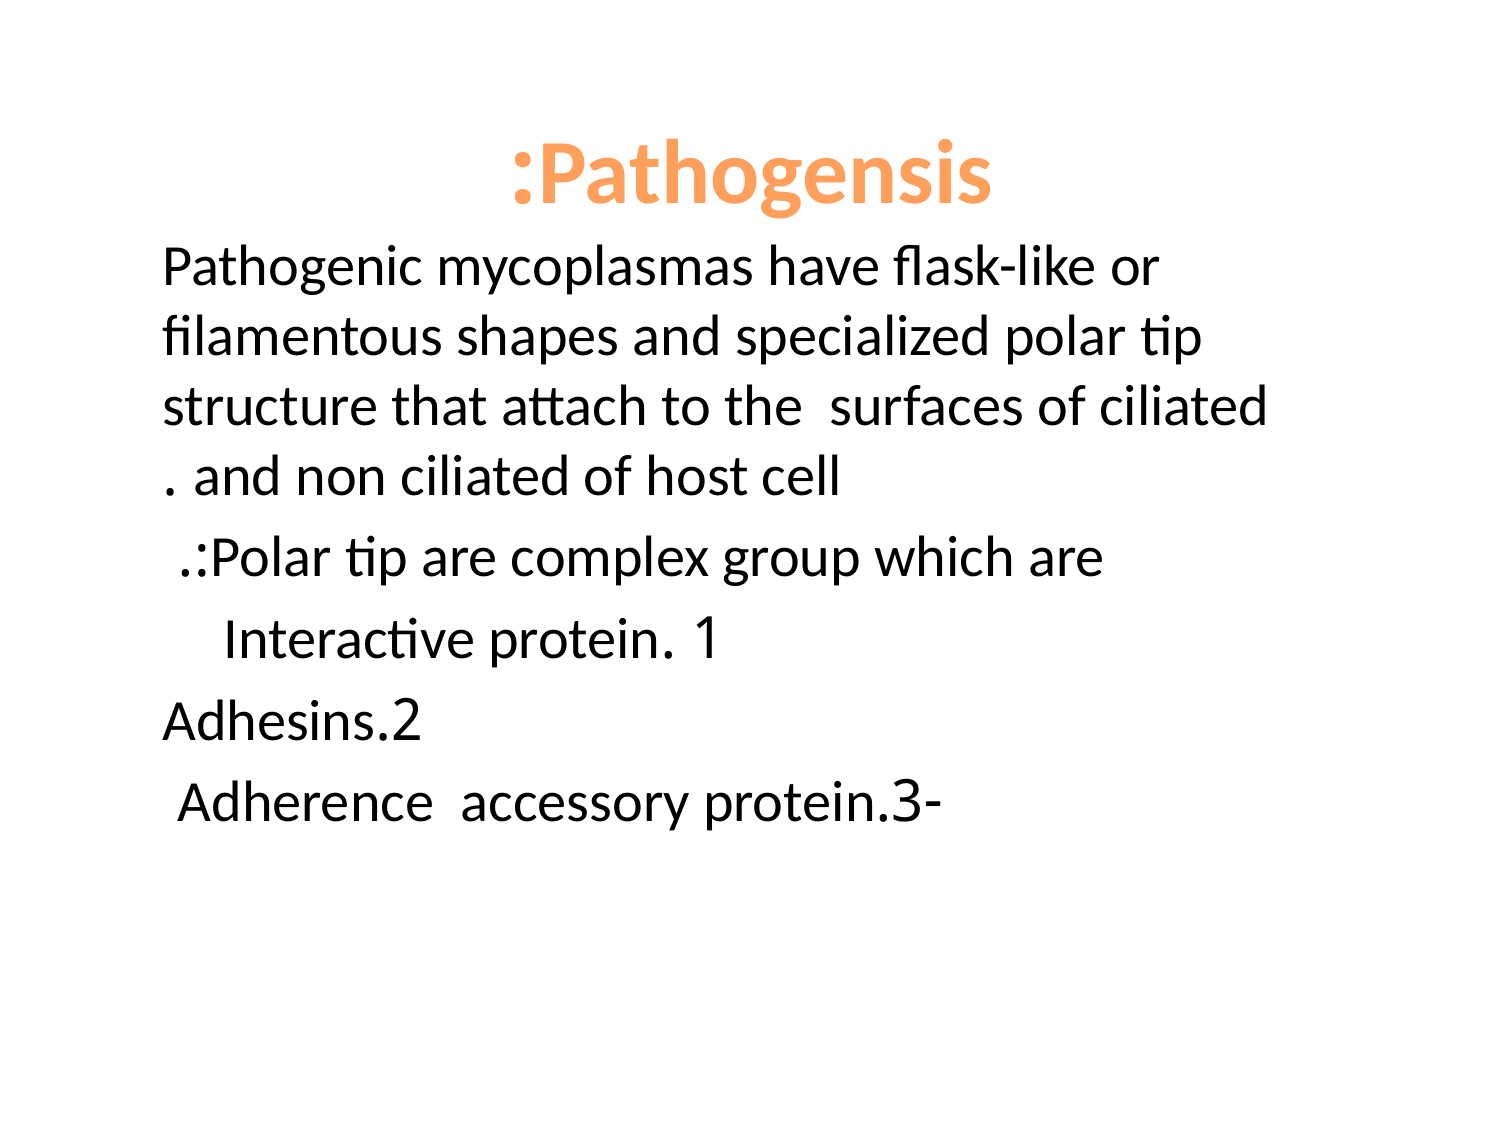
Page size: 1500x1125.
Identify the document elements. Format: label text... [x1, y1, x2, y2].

list Pathogenic mycoplasmas have flask-like or filamentous shapes and specialized polar tip structure that attach to the surfaces of ciliated and non ciliated of host cell . Polar tip are complex group which are:. 1 .Interactive protein 2.Adhesins -3.Adherence accessory protein [147, 219, 1341, 1000]
title Pathogensis: [179, 101, 1323, 219]
